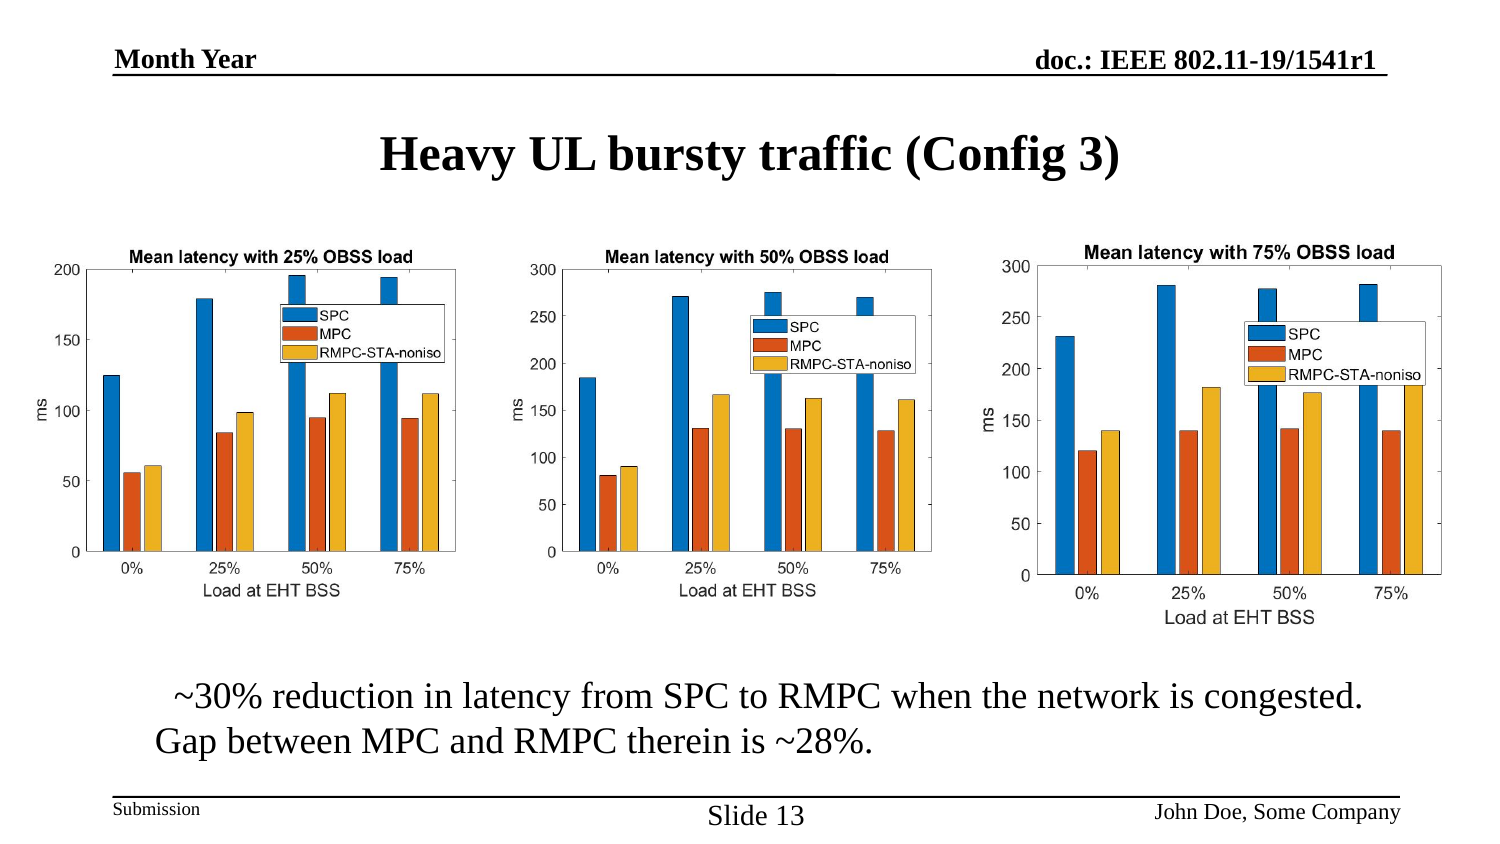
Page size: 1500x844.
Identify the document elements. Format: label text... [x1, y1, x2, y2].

slide_number Month Year [114, 40, 423, 75]
slide_number Slide 13 [704, 796, 808, 833]
footer John Doe, Some Company [878, 796, 1402, 820]
picture [24, 235, 1492, 628]
title Heavy UL bursty traffic (Config 3) [112, 84, 1388, 216]
text_box ~30% reduction in latency from SPC to RMPC when the network is congested. Gap between MPC and RMPC therein is ~28%. [140, 663, 1388, 768]
